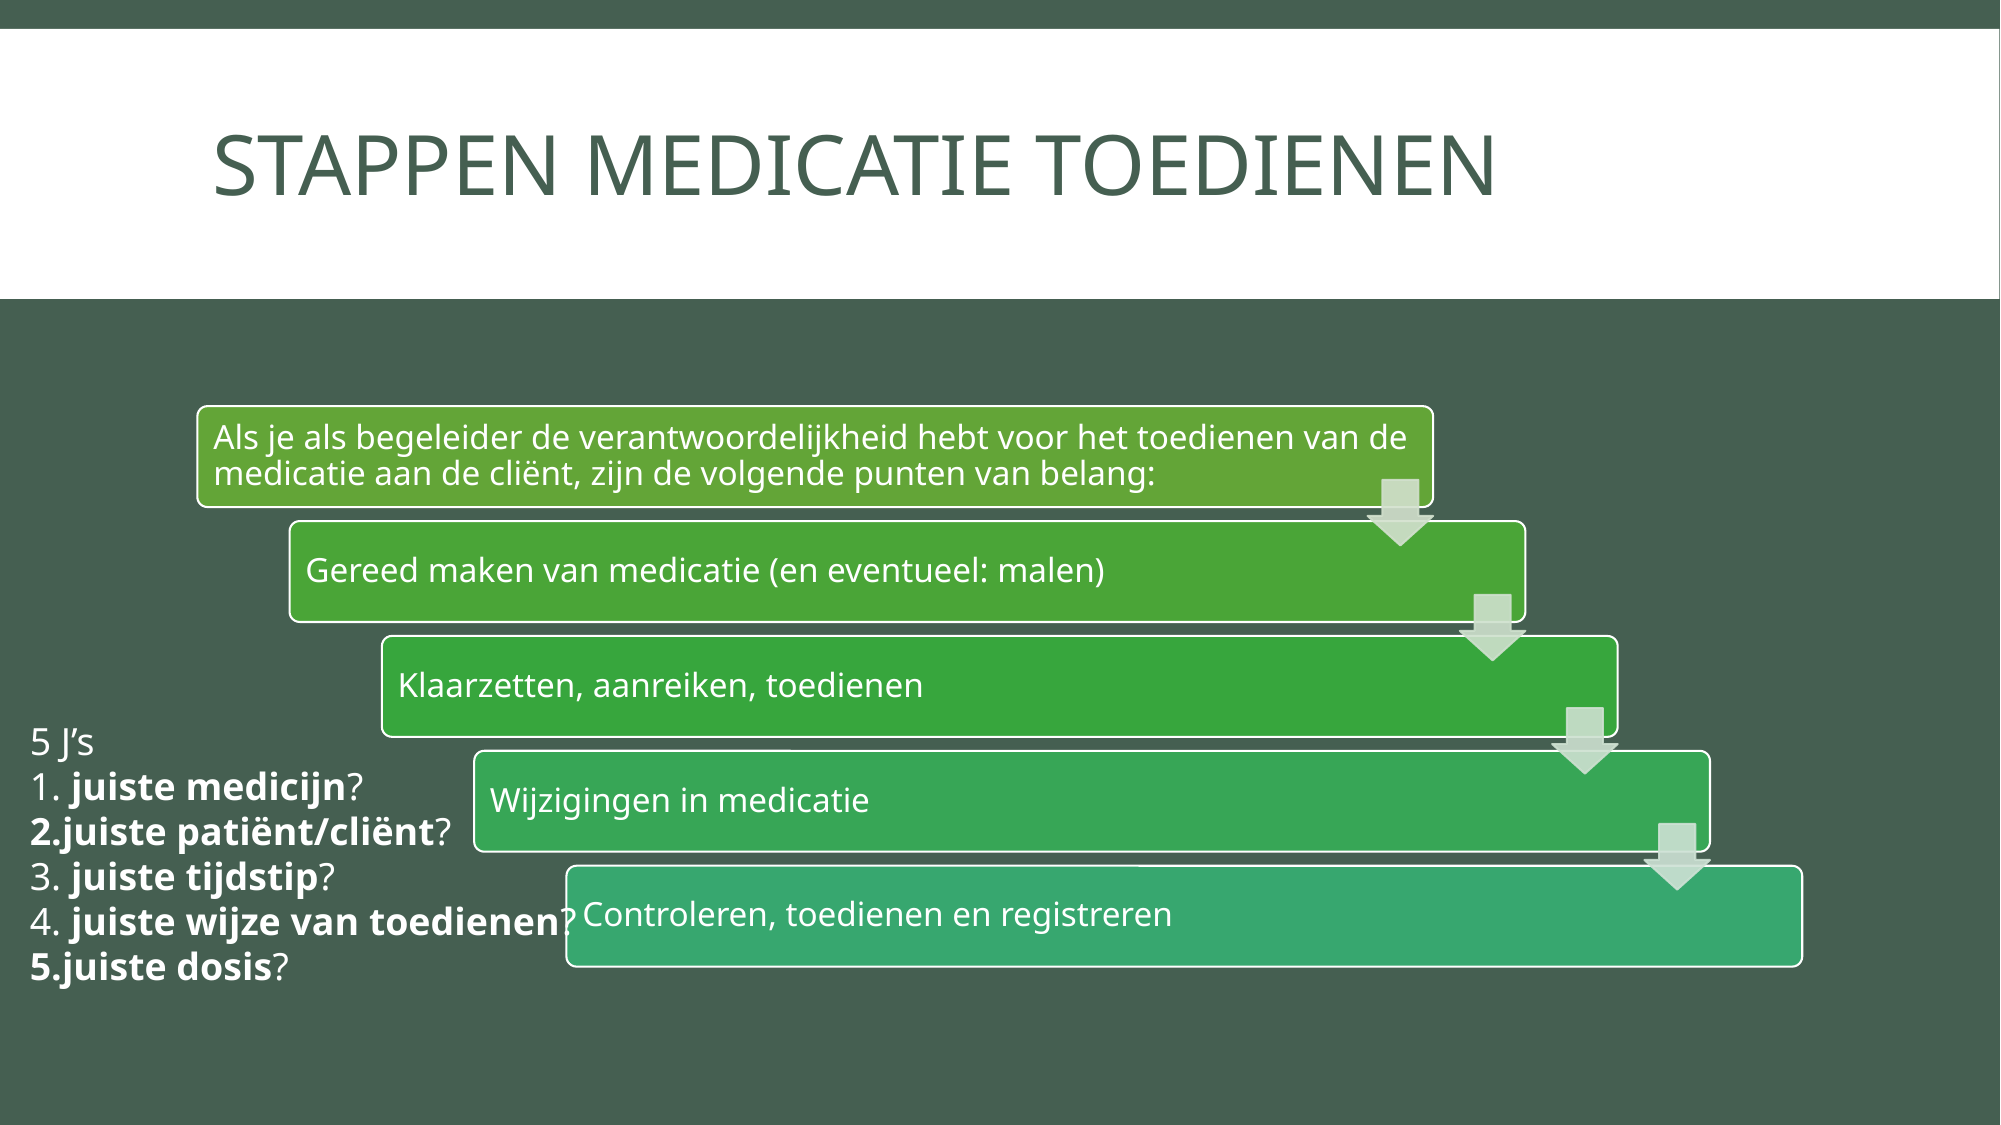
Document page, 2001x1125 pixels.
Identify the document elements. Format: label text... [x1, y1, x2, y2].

text_box 5 J’s 1. juiste medicijn? 2.juiste patiënt/cliënt? 3. juiste tijdstip? 4. juiste wijze van toedienen? 5.juiste dosis? [14, 710, 614, 996]
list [197, 405, 1803, 967]
title Stappen medicatie toedienen [197, 46, 1803, 295]
